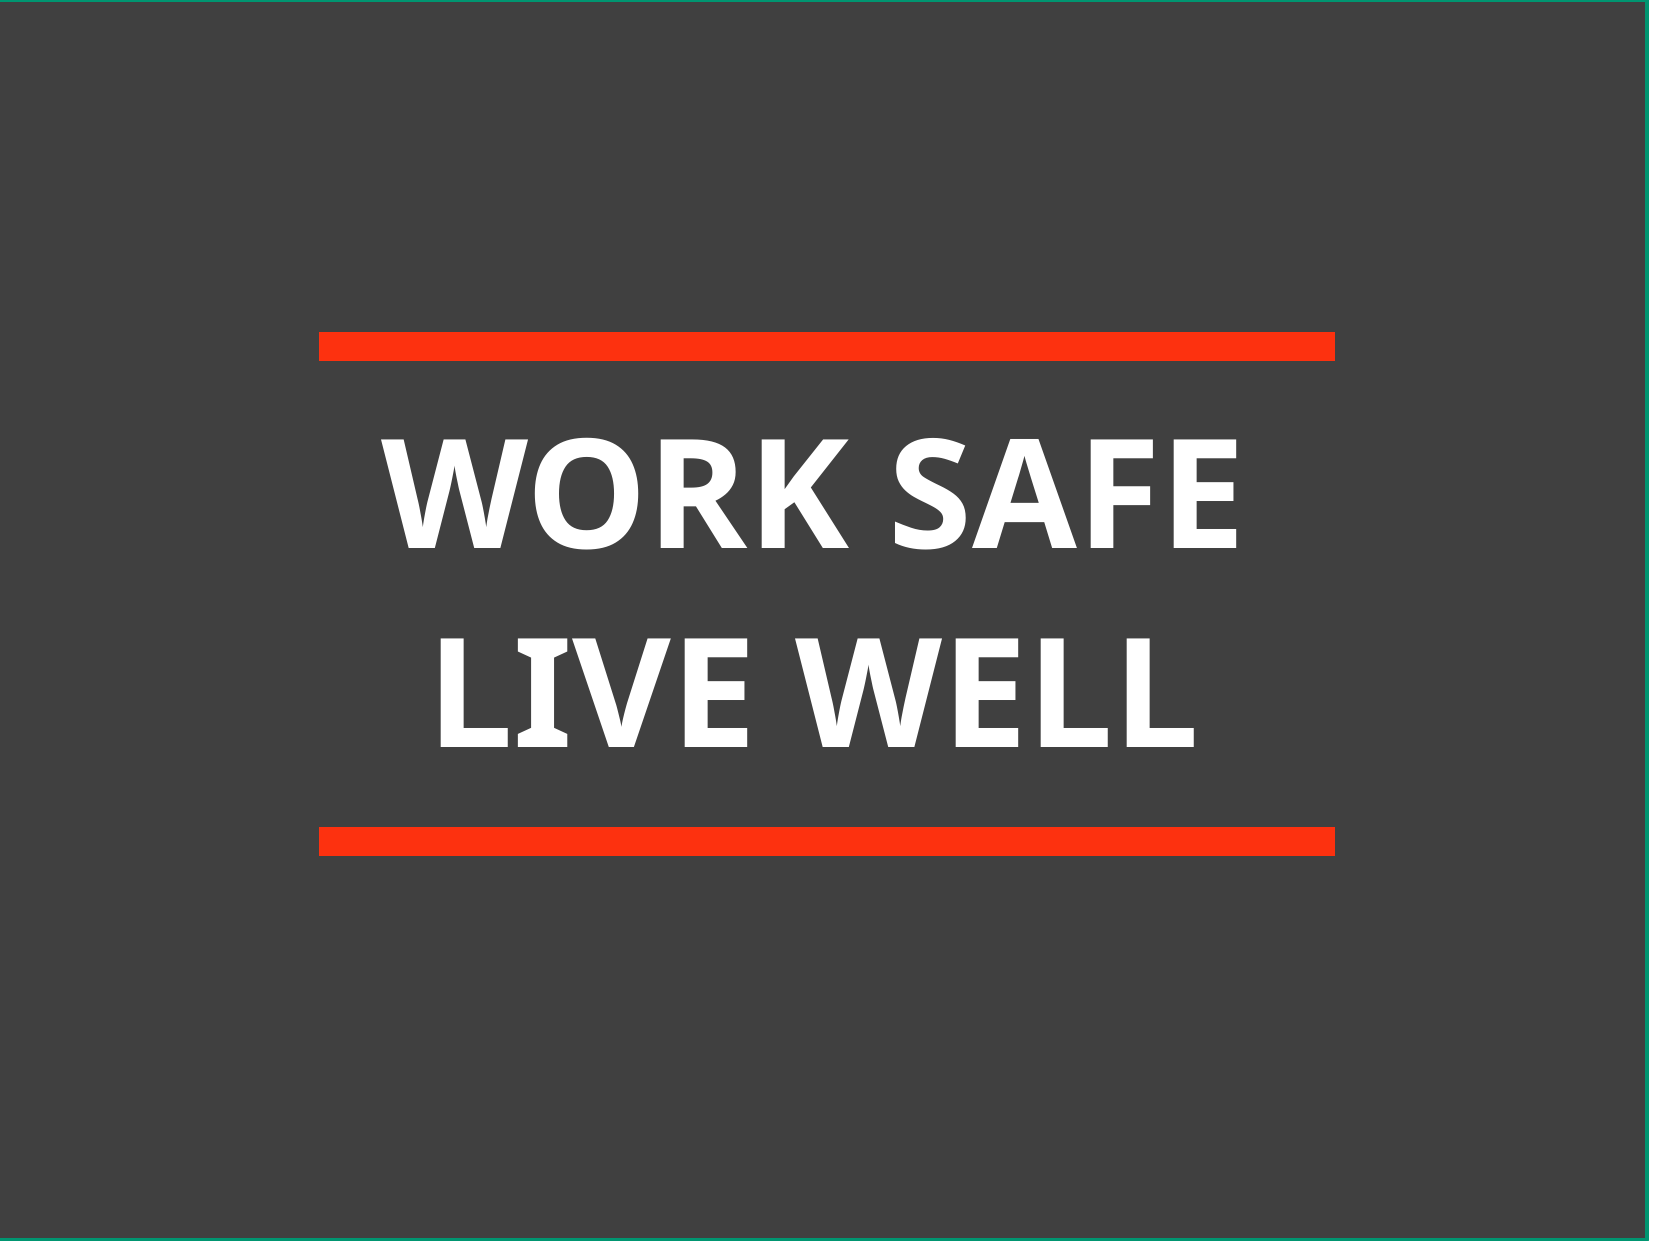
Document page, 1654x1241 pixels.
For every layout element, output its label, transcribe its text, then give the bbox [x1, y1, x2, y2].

text_box [0, 0, 1649, 1241]
subtitle WORK SAFE LIVE WELL [71, 229, 1556, 1050]
